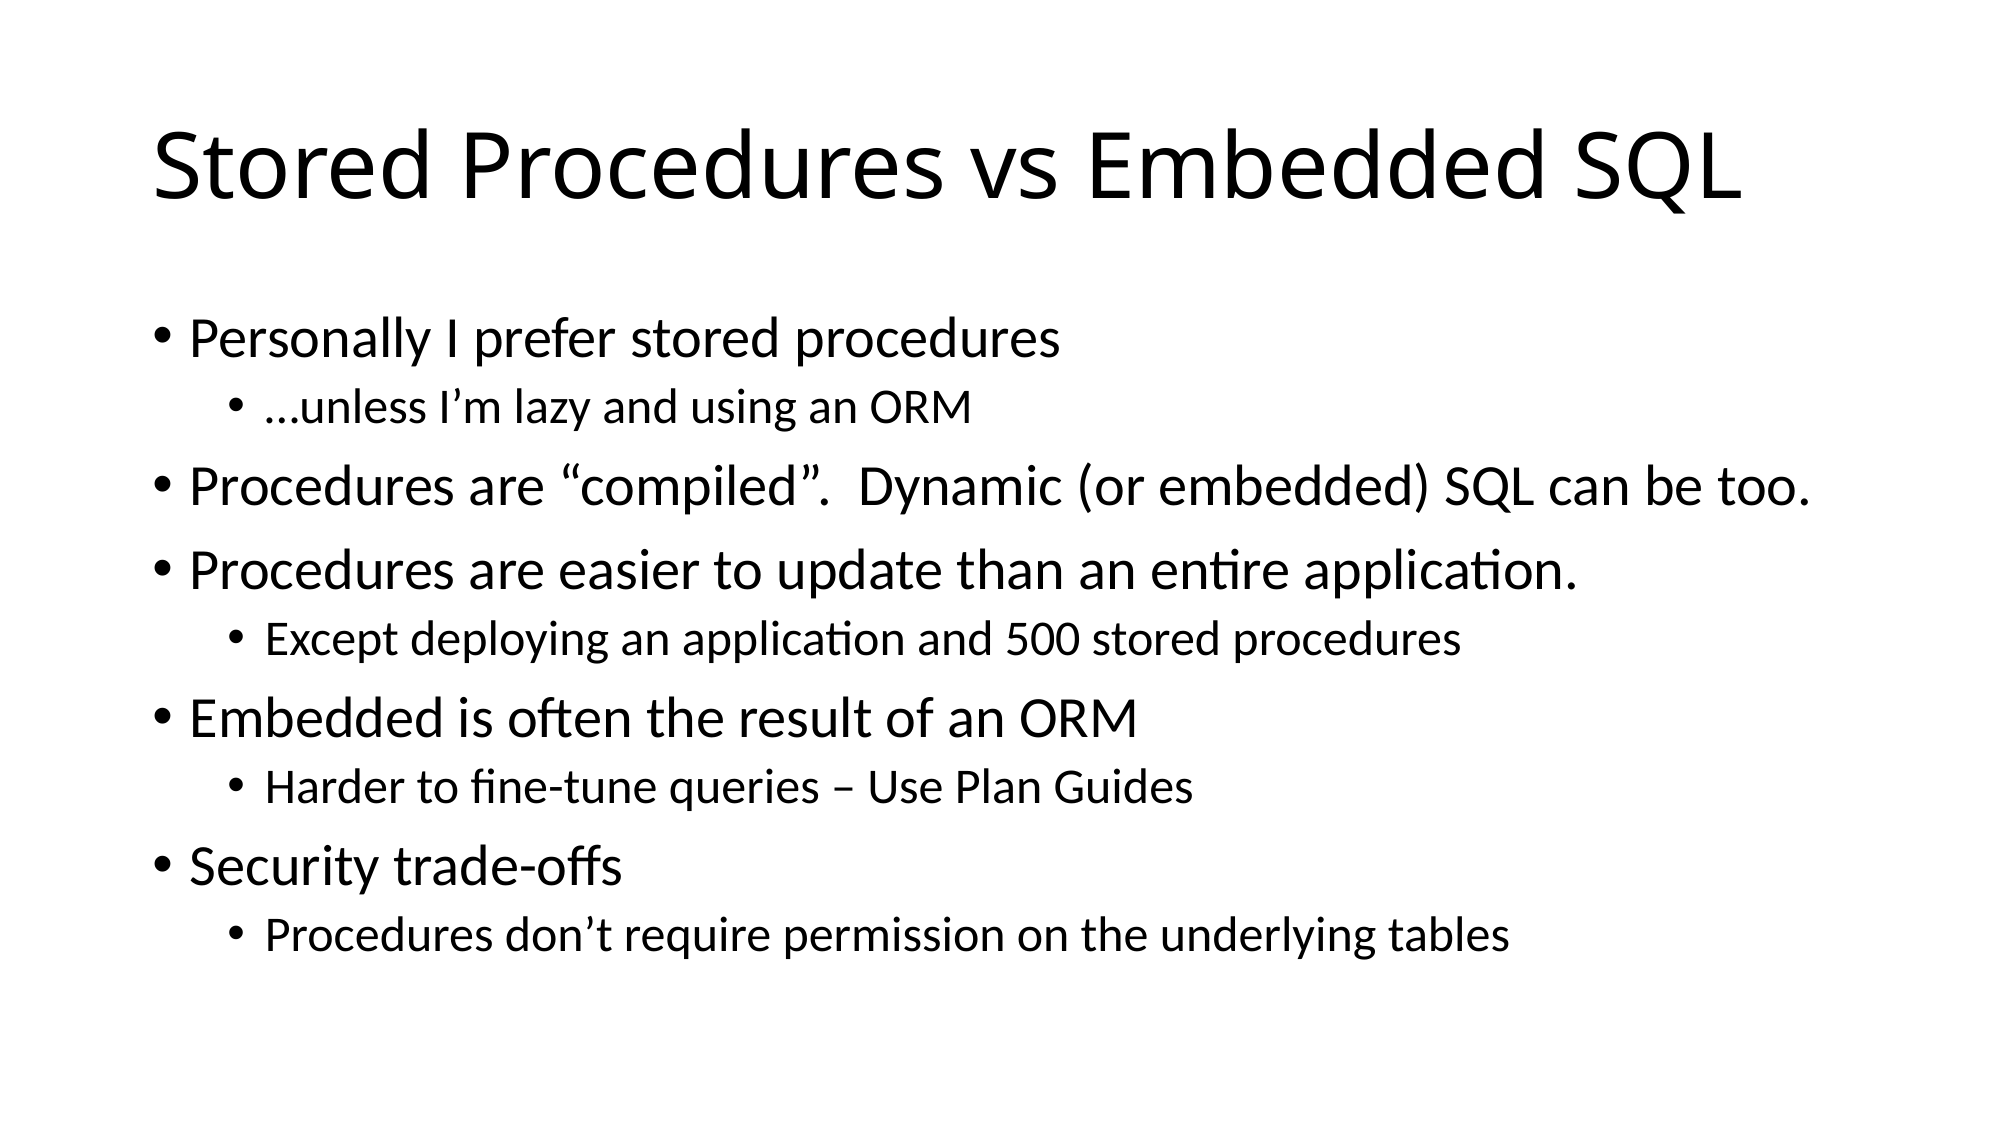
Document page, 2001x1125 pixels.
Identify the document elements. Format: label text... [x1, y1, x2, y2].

list Personally I prefer stored procedures …unless I’m lazy and using an ORM Procedures are “compiled”. Dynamic (or embedded) SQL can be too. Procedures are easier to update than an entire application. Except deploying an application and 500 stored procedures Embedded is often the result of an ORM Harder to fine-tune queries – Use Plan Guides Security trade-offs Procedures don’t require permission on the underlying tables [137, 299, 1863, 1014]
title Stored Procedures vs Embedded SQL [137, 59, 1863, 278]
